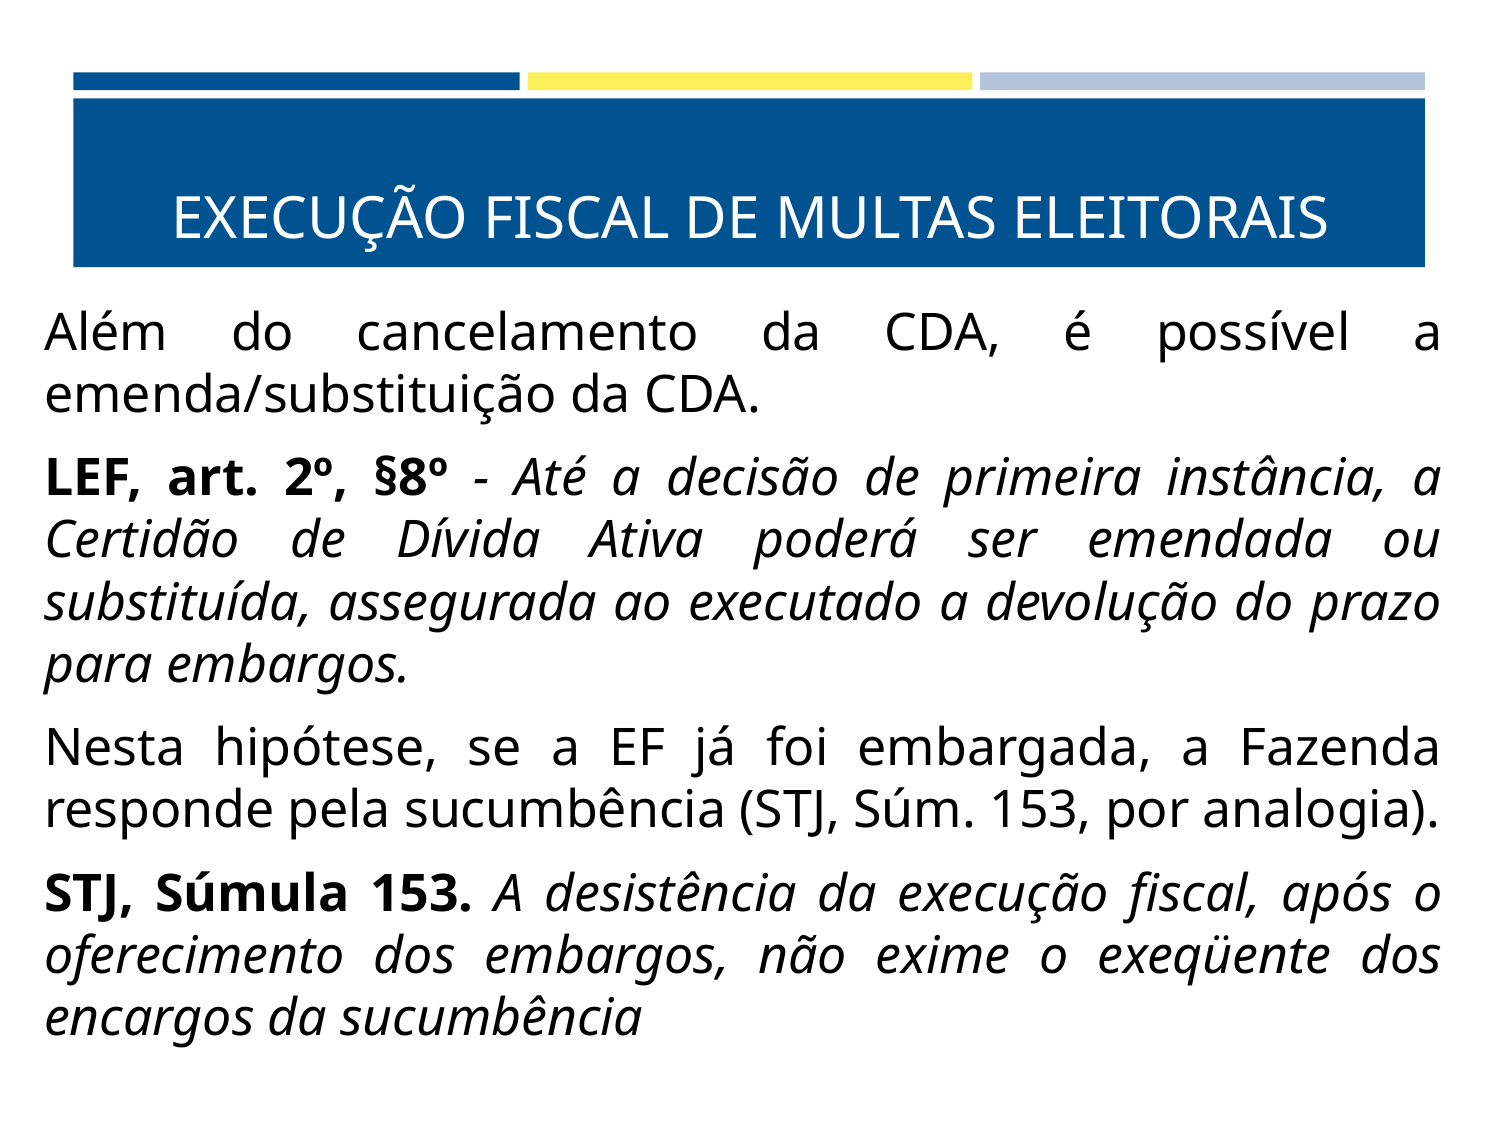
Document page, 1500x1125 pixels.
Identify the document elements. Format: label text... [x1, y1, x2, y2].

title EXECUÇÃO FISCAL DE MULTAS ELEITORAIS [95, 112, 1406, 259]
list Além do cancelamento da CDA, é possível a emenda/substituição da CDA. LEF, art. 2º, §8º - Até a decisão de primeira instância, a Certidão de Dívida Ativa poderá ser emendada ou substituída, assegurada ao executado a devolução do prazo para embargos. Nesta hipótese, se a EF já foi embargada, a Fazenda responde pela sucumbência (STJ, Súm. 153, por analogia). STJ, Súmula 153. A desistência da execução fiscal, após o oferecimento dos embargos, não exime o exeqüente dos encargos da sucumbência [29, 290, 1459, 1112]
